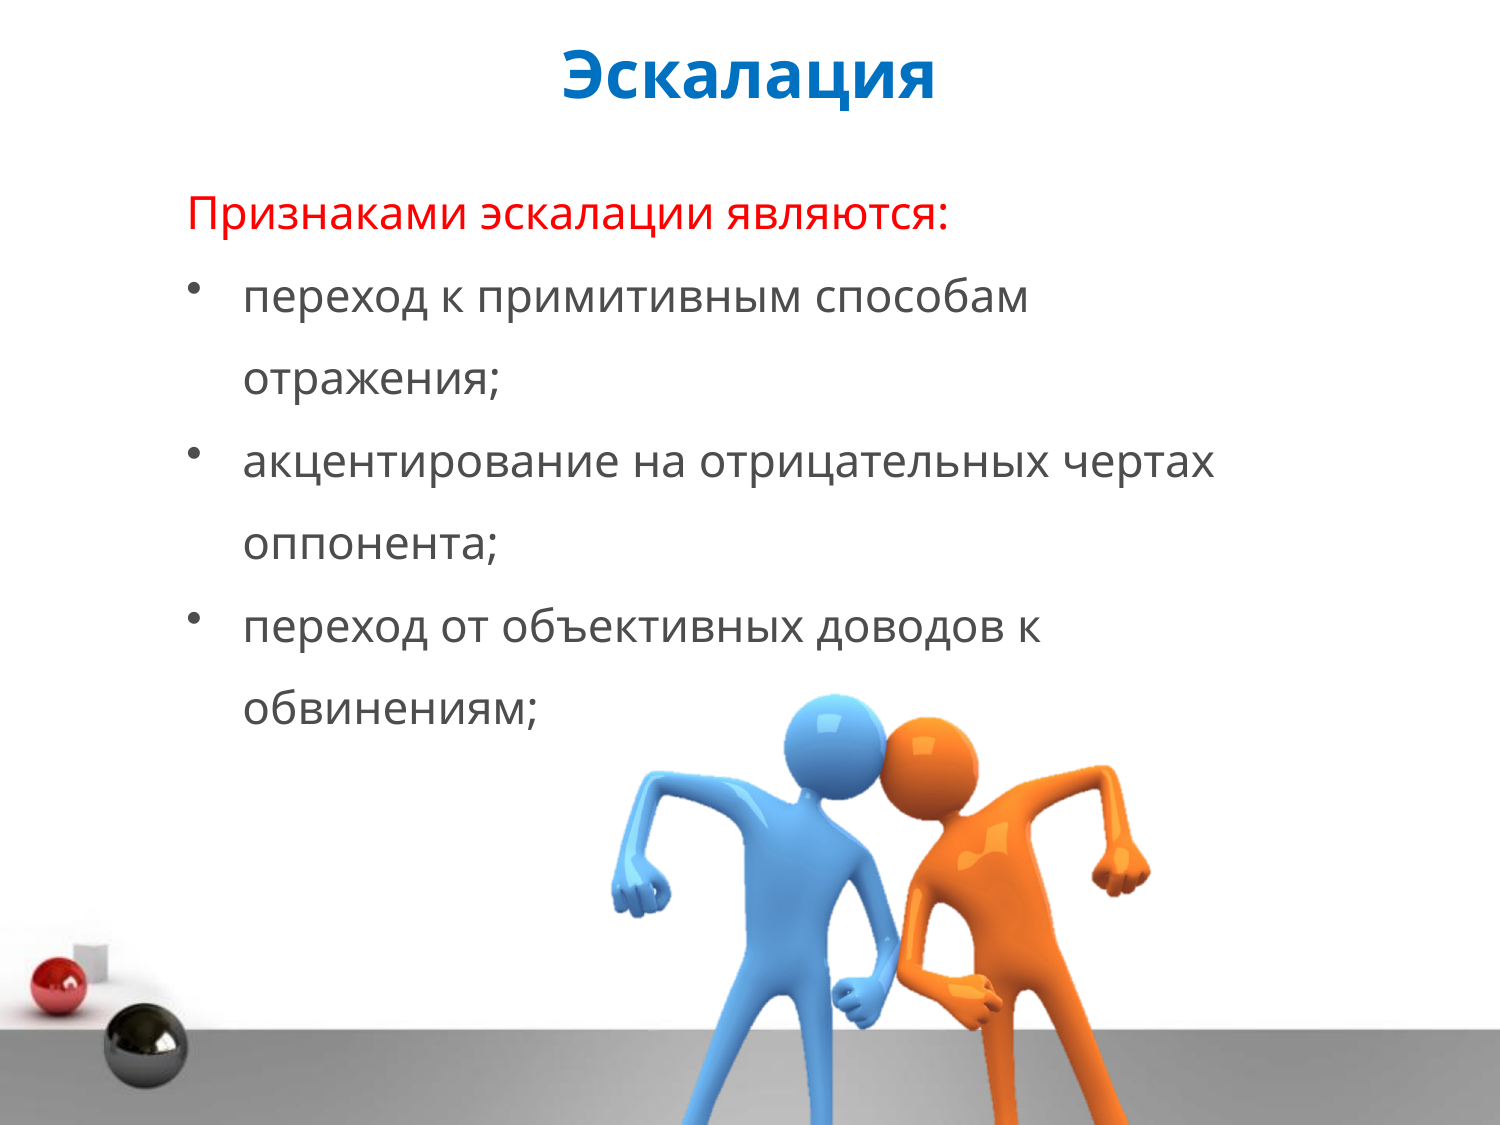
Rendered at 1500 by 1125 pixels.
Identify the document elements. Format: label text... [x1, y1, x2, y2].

title Эскалация [76, 18, 1424, 126]
list Признаками эскалации являются: переход к примитивным способам отражения; акцентирование на отрицательных чертах оппонента; переход от объективных доводов к обвинениям; [170, 148, 1282, 988]
picture [0, 0, 1500, 1125]
